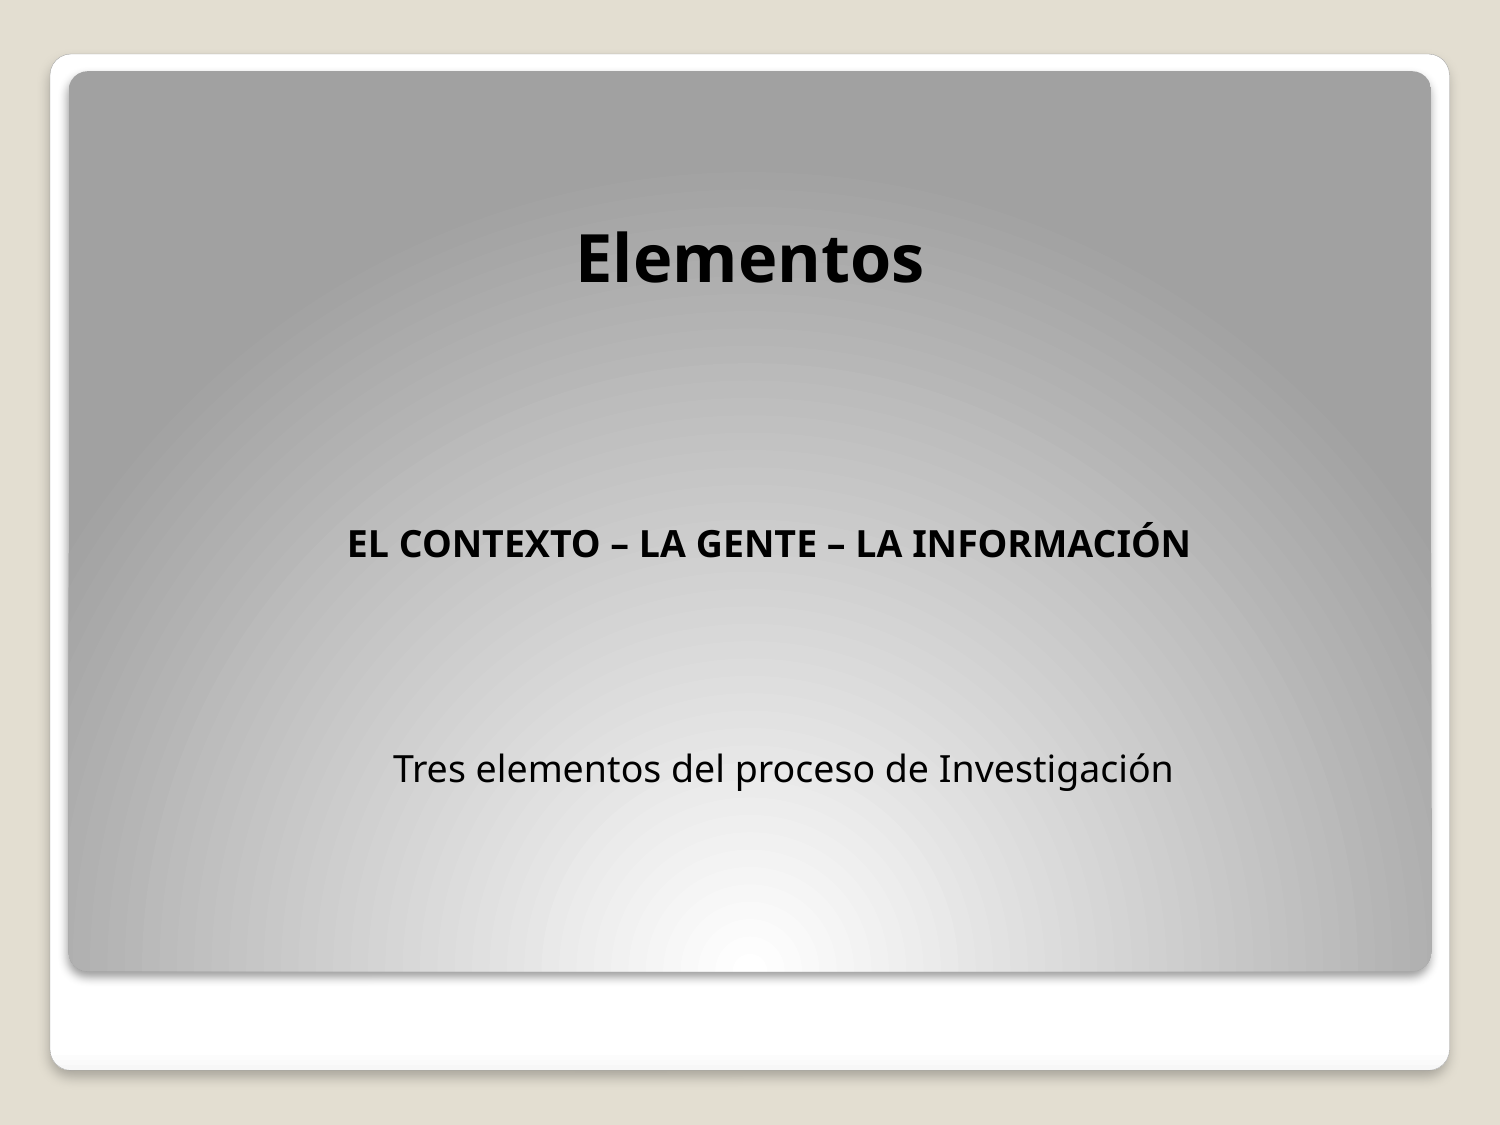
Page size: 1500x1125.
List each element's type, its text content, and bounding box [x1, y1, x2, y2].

text_box Elementos EL CONTEXTO – LA GENTE – LA INFORMACIÓN Tres elementos del proceso de Investigación [112, 207, 1388, 798]
